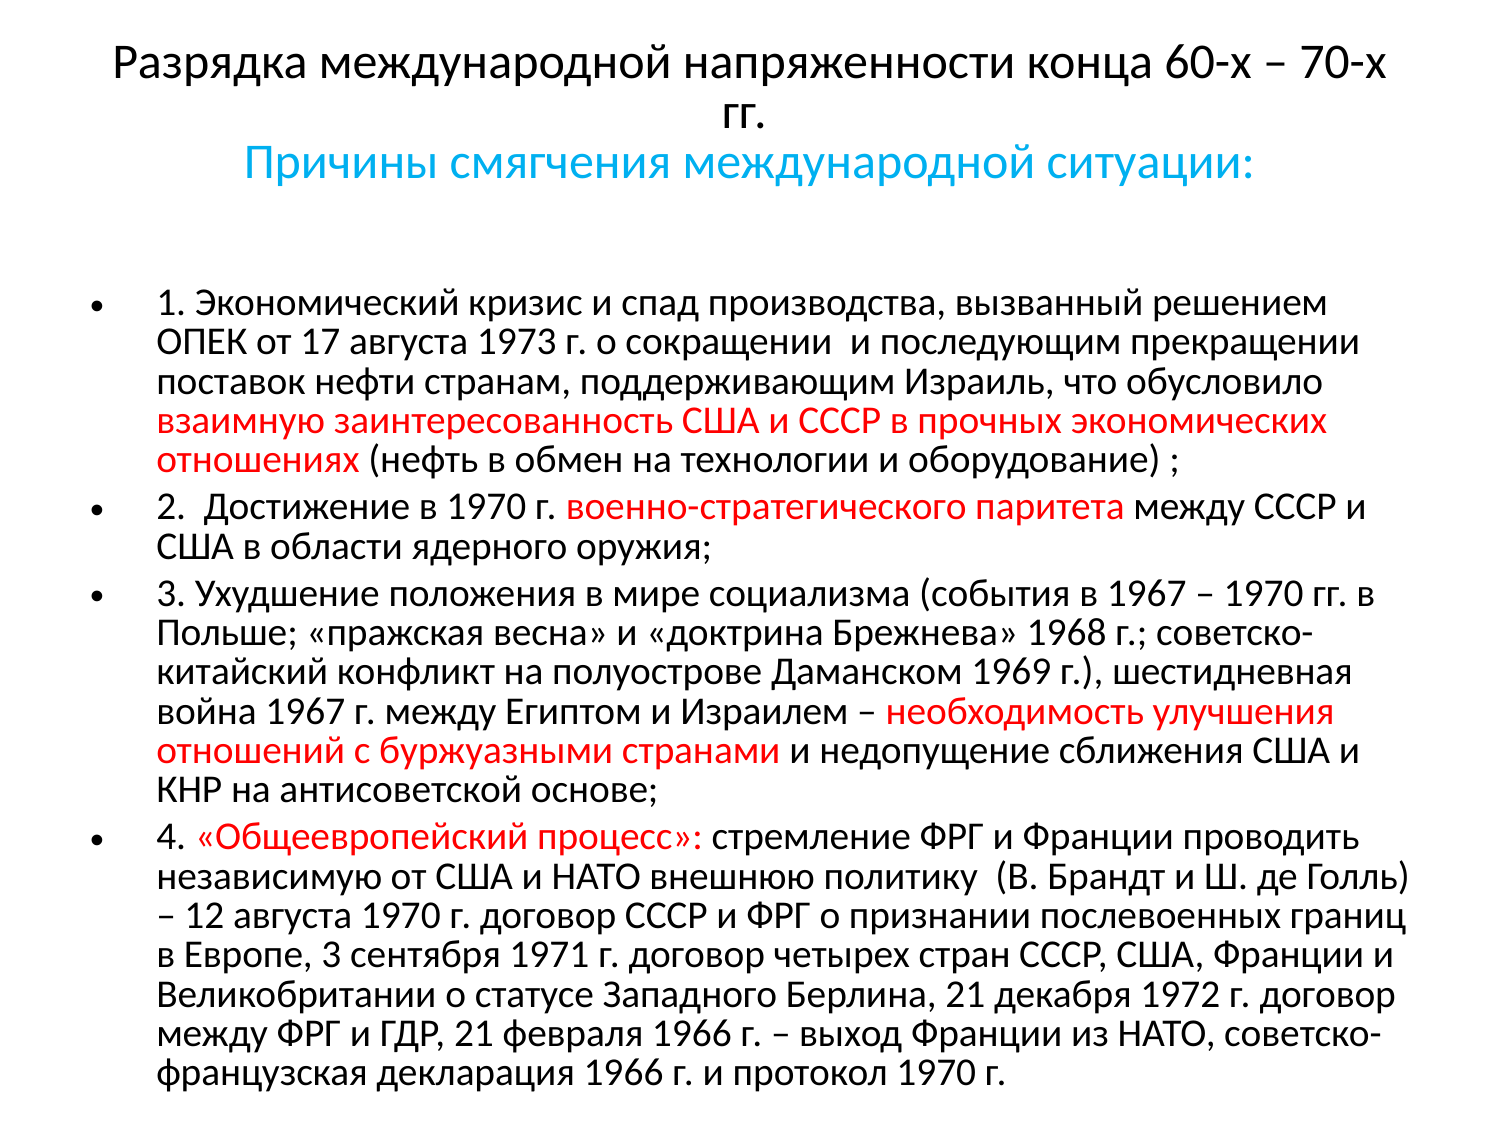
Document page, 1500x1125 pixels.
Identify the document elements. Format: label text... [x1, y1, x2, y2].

text_box Разрядка международной напряженности конца 60-х – 70-х гг. Причины смягчения международной ситуации: [74, 0, 1425, 233]
text_box 1. Экономический кризис и спад производства, вызванный решением ОПЕК от 17 августа 1973 г. о сокращении и последующим прекращении поставок нефти странам, поддерживающим Израиль, что обусловило взаимную заинтересованность США и СССР в прочных экономических отношениях (нефть в обмен на технологии и оборудование) ; 2. Достижение в 1970 г. военно-стратегического паритета между СССР и США в области ядерного оружия; 3. Ухудшение положения в мире социализма (события в 1967 – 1970 гг. в Польше; «пражская весна» и «доктрина Брежнева» 1968 г.; советско-китайский конфликт на полуострове Даманском 1969 г.), шестидневная война 1967 г. между Египтом и Израилем – необходимость улучшения отношений с буржуазными странами и недопущение сближения США и КНР на антисоветской основе; 4. «Общеевропейский процесс»: стремление ФРГ и Франции проводить независимую от США и НАТО внешнюю политику (В. Брандт и Ш. де Голль) – 12 августа 1970 г. договор СССР и ФРГ о признании послевоенных границ в Европе, 3 сентября 1971 г. договор четырех стран СССР, США, Франции и Великобритании о статусе Западного Берлина, 21 декабря 1972 г. договор между ФРГ и ГДР, 21 февраля 1966 г. – выход Франции из НАТО, советско-французская декларация 1966 г. и протокол 1970 г. [74, 278, 1425, 1125]
